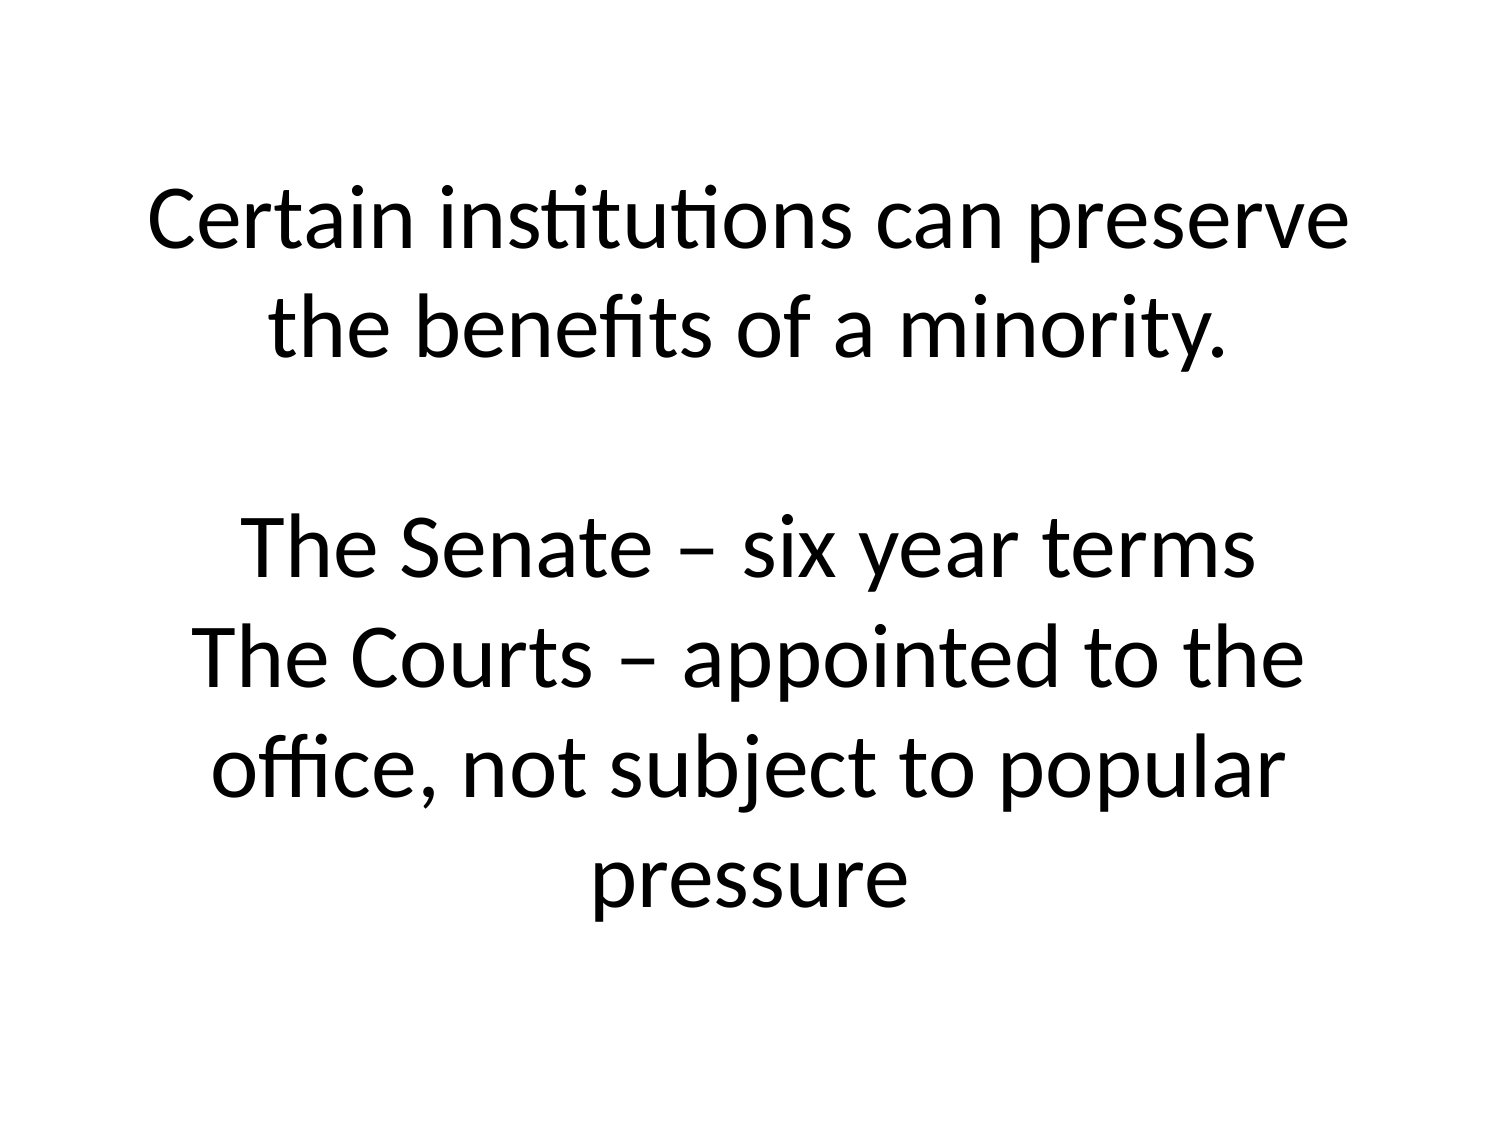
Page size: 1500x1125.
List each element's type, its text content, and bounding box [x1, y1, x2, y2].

title Certain institutions can preserve the benefits of a minority. The Senate – six year terms The Courts – appointed to the office, not subject to popular pressure [74, 44, 1426, 1038]
